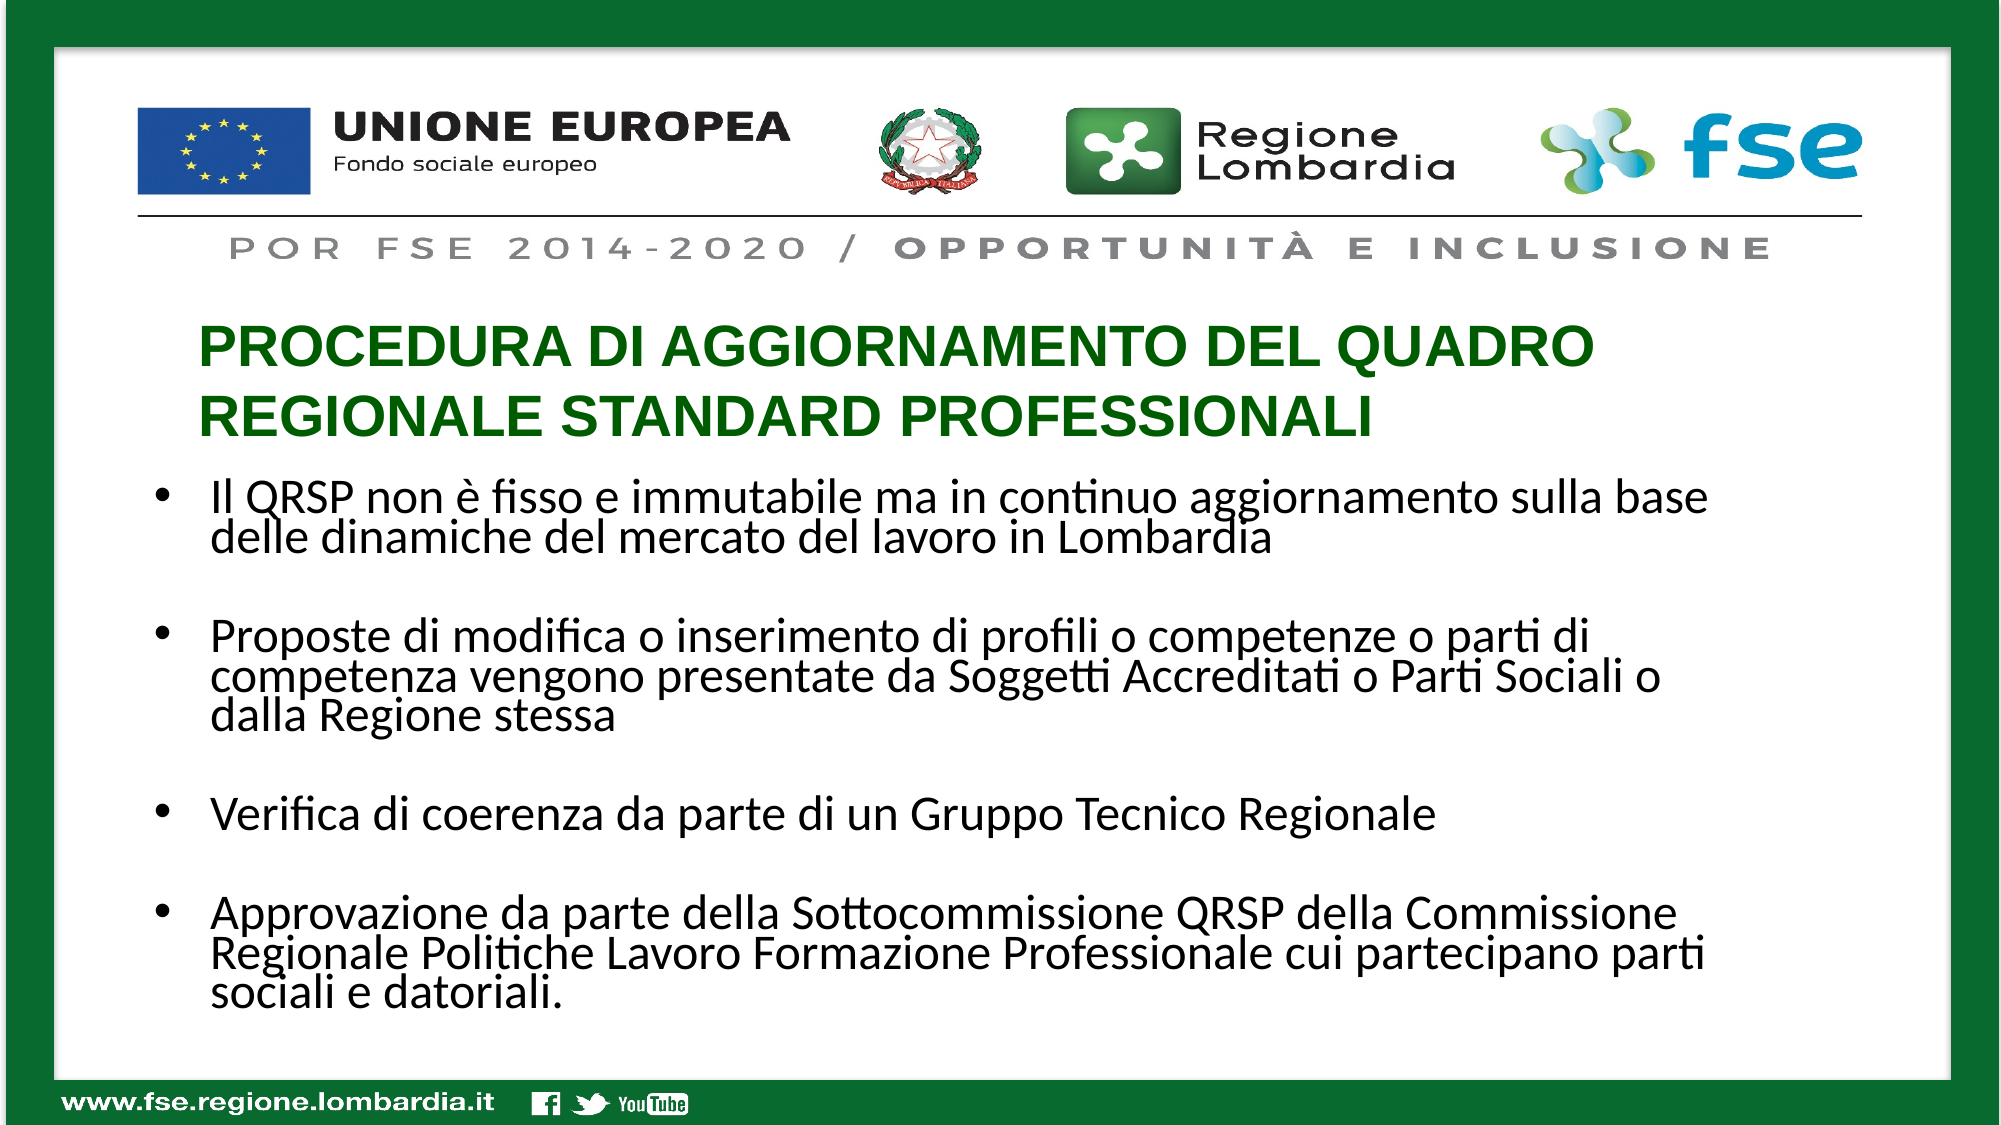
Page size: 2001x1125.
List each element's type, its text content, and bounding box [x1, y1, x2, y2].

picture [132, 103, 1867, 267]
title PROCEDURA DI AGGIORNAMENTO DEL QUADRO REGIONALE STANDARD PROFESSIONALI [183, 303, 1816, 453]
picture [60, 1091, 689, 1116]
subtitle Il QRSP non è fisso e immutabile ma in continuo aggiornamento sulla base delle dinamiche del mercato del lavoro in Lombardia Proposte di modifica o inserimento di profili o competenze o parti di competenza vengono presentate da Soggetti Accreditati o Parti Sociali o dalla Regione stessa Verifica di coerenza da parte di un Gruppo Tecnico Regionale Approvazione da parte della Sottocommissione QRSP della Commissione Regionale Politiche Lavoro Formazione Professionale cui partecipano parti sociali e datoriali. [139, 476, 1772, 1069]
